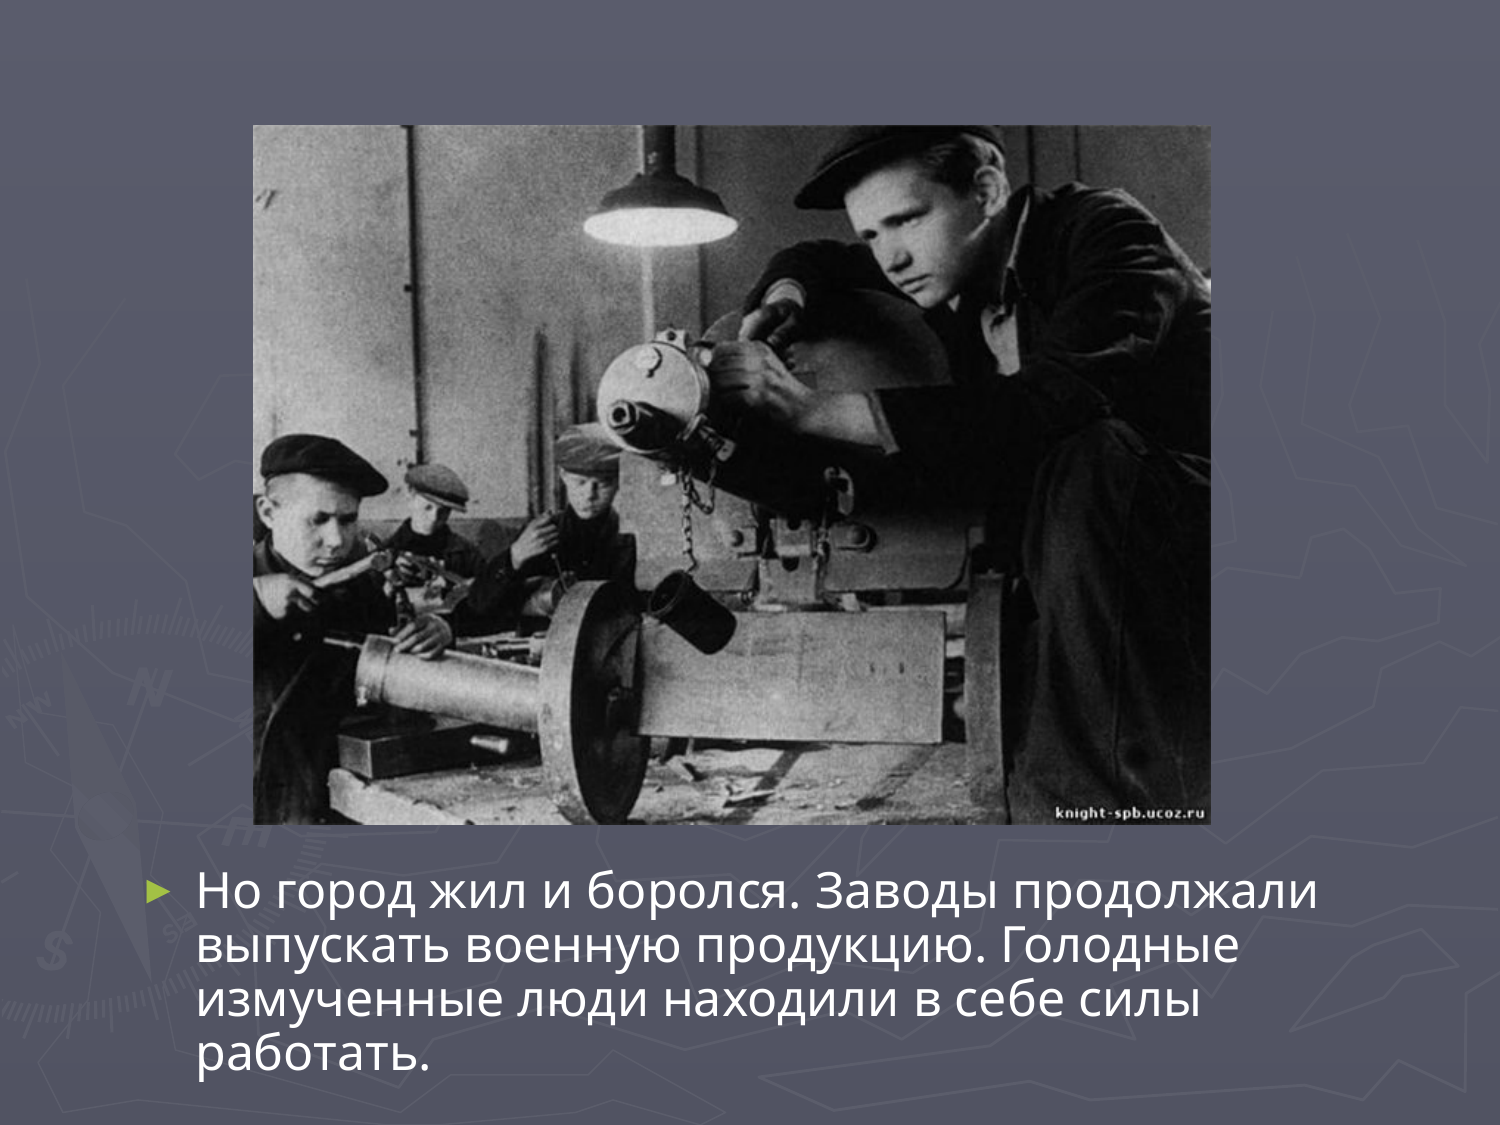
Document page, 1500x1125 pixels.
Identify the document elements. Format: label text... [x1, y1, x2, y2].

list Но город жил и боролся. Заводы продолжали выпускать военную продукцию. Голодные измученные люди находили в себе силы работать. [123, 857, 1451, 1048]
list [253, 125, 1211, 825]
